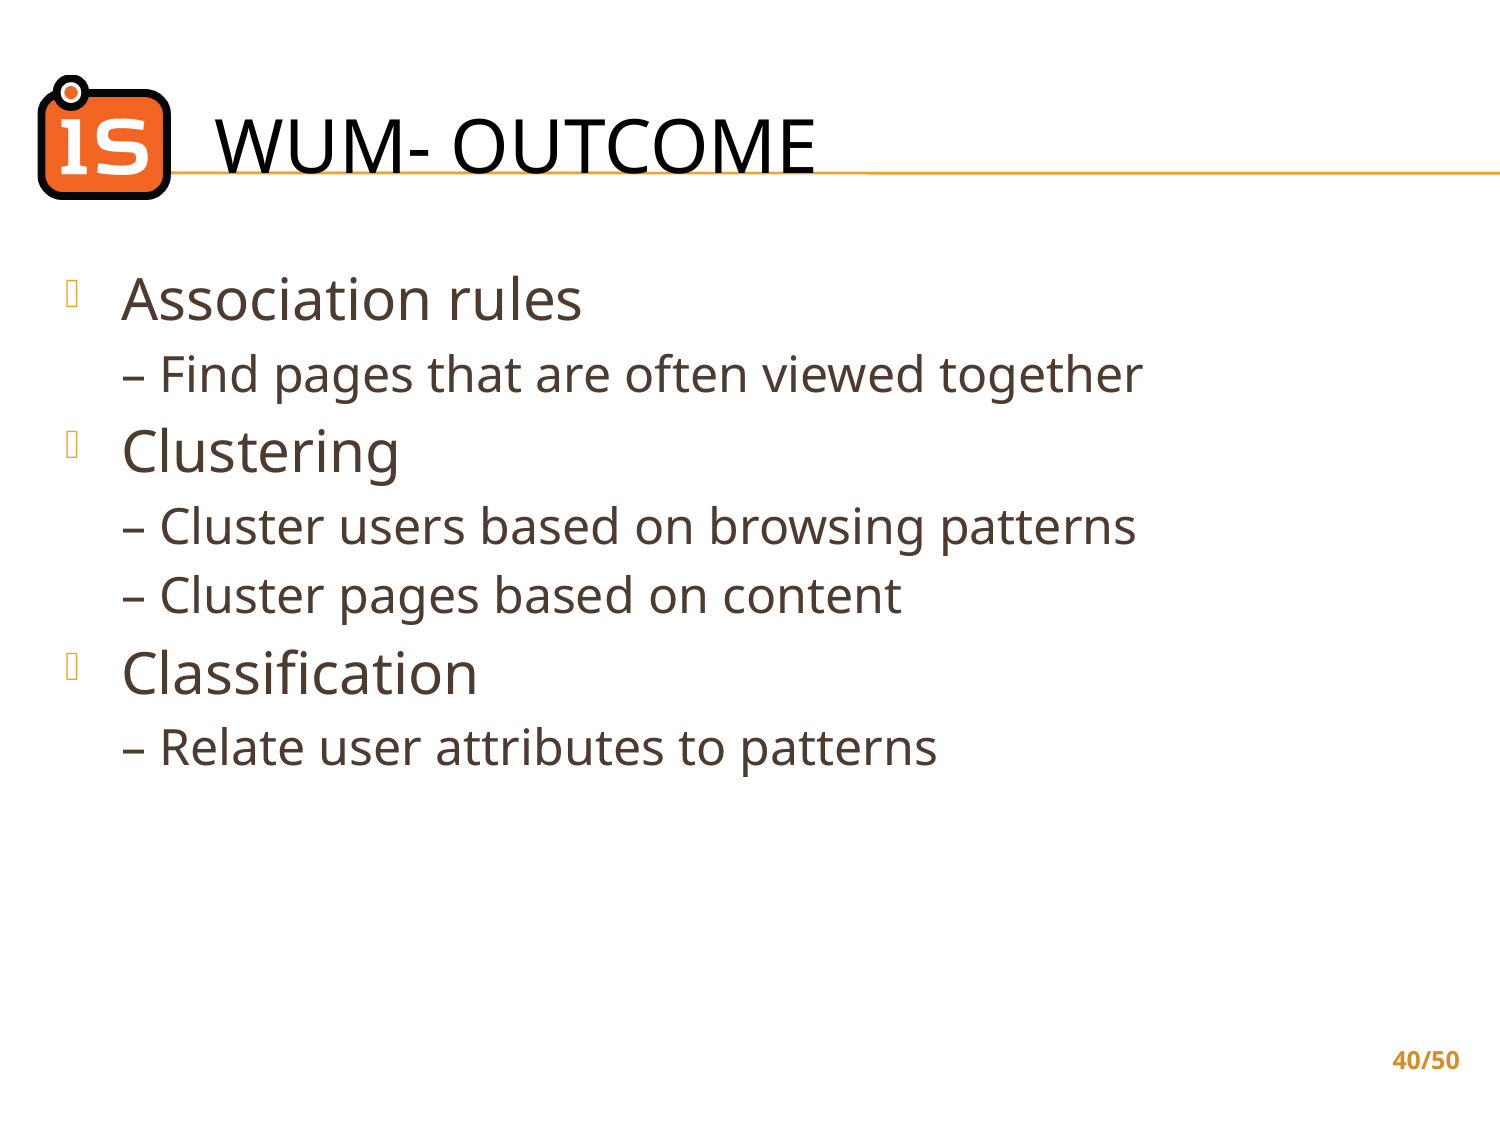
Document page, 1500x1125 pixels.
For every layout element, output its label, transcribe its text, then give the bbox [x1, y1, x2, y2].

list Association rules – Find pages that are often viewed together Clustering – Cluster users based on browsing patterns – Cluster pages based on content Classification – Relate user attributes to patterns [49, 254, 1476, 998]
title WUM- Outcome [200, 75, 1475, 213]
slide_number 40/50 [1350, 1037, 1475, 1079]
picture [37, 75, 171, 200]
